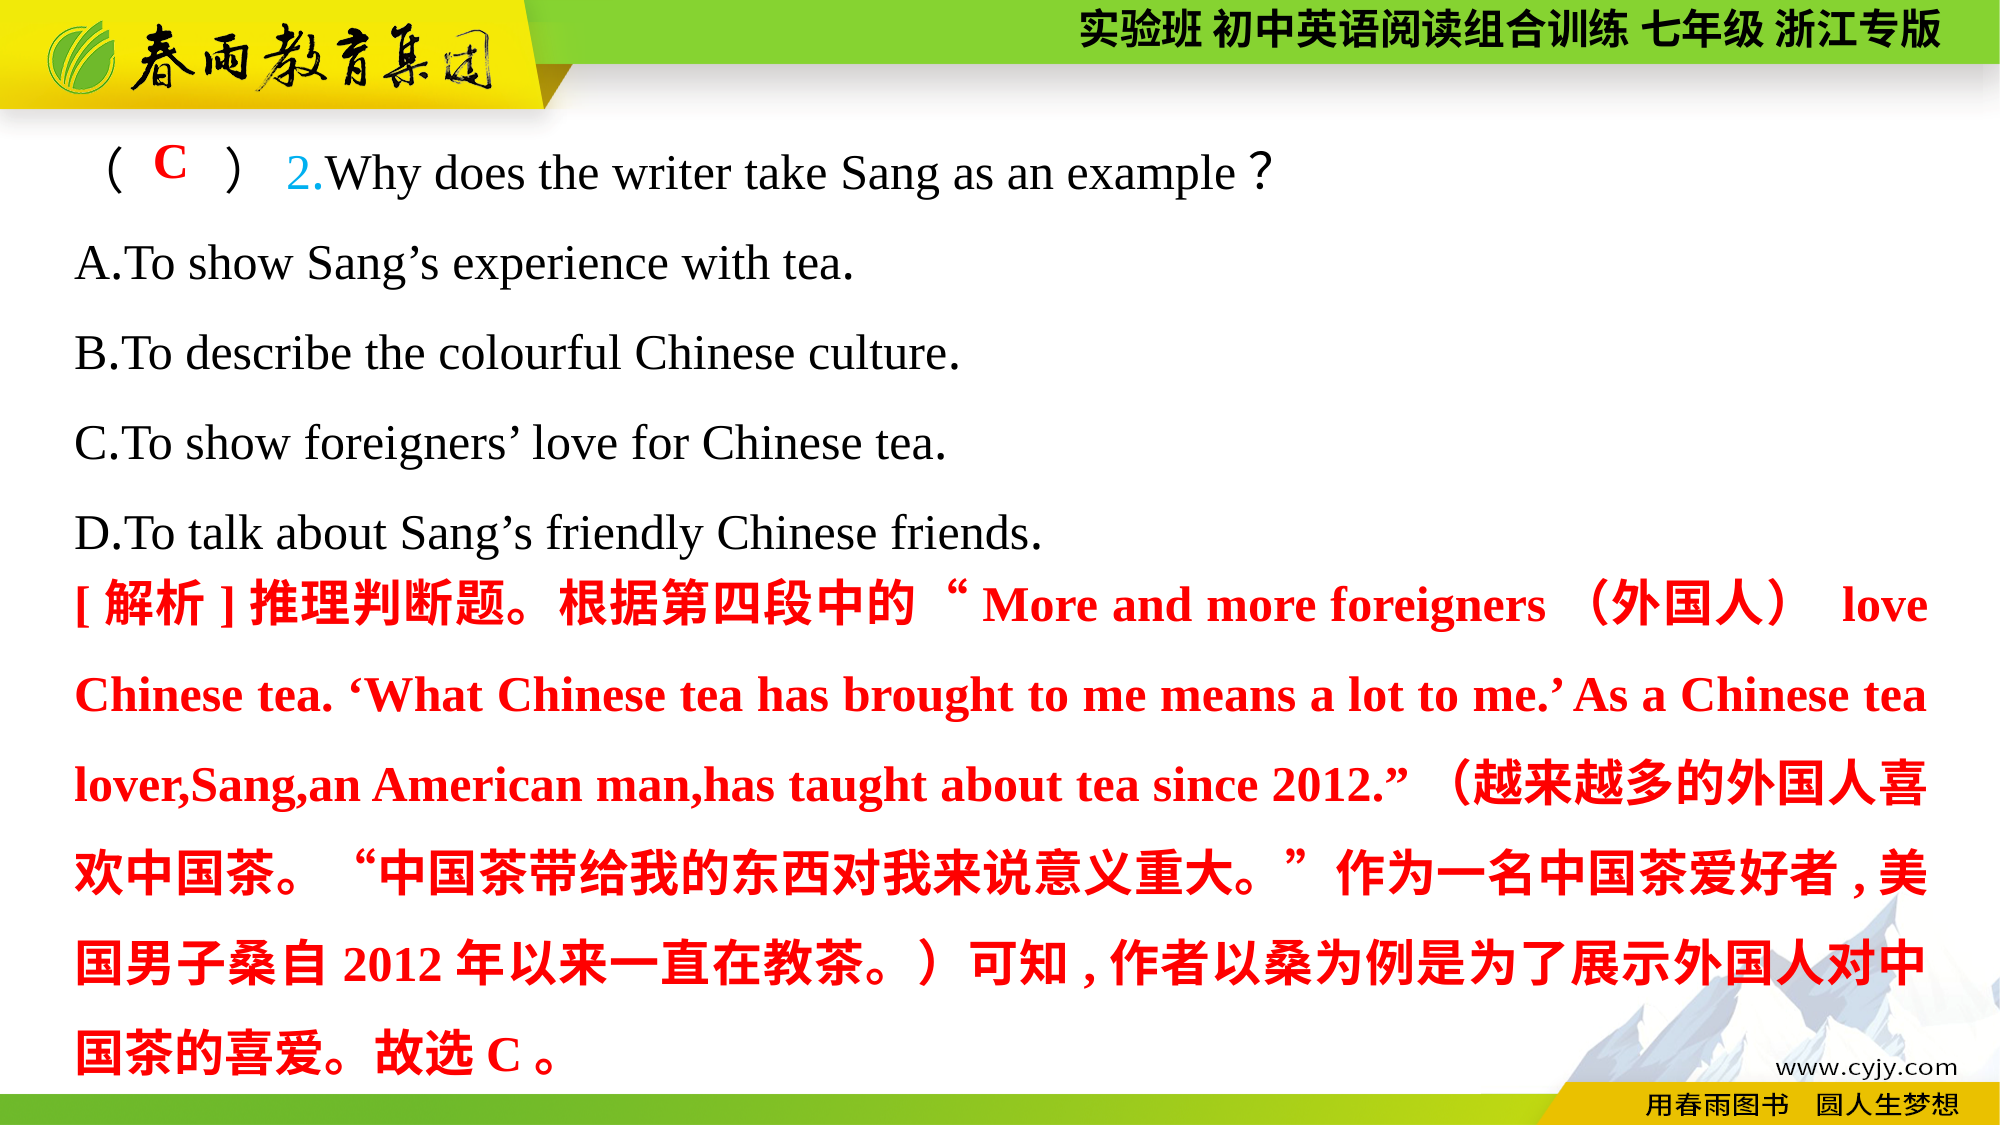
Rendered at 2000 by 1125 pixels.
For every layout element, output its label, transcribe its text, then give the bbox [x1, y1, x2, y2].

list （ ）2.Why does the writer take Sang as an example？ A.To show Sang’s experience with tea. B.To describe the colourful Chinese culture. C.To show foreigners’ love for Chinese tea. D.To talk about Sang’s friendly Chinese friends. [59, 101, 1944, 533]
picture [0, 0, 2000, 1125]
text_box C [138, 120, 204, 196]
text_box [解析]推理判断题。根据第四段中的“More and more foreigners（外国人） love Chinese tea. ‘What Chinese tea has brought to me means a lot to me.’ As a Chinese tea lover,Sang,an American man,has taught about tea since 2012.”（越来越多的外国人喜欢中国茶。“中国茶带给我的东西对我来说意义重大。”作为一名中国茶爱好者,美国男子桑自2012年以来一直在教茶。）可知,作者以桑为例是为了展示外国人对中国茶的喜爱。故选C。 [59, 533, 1944, 1089]
